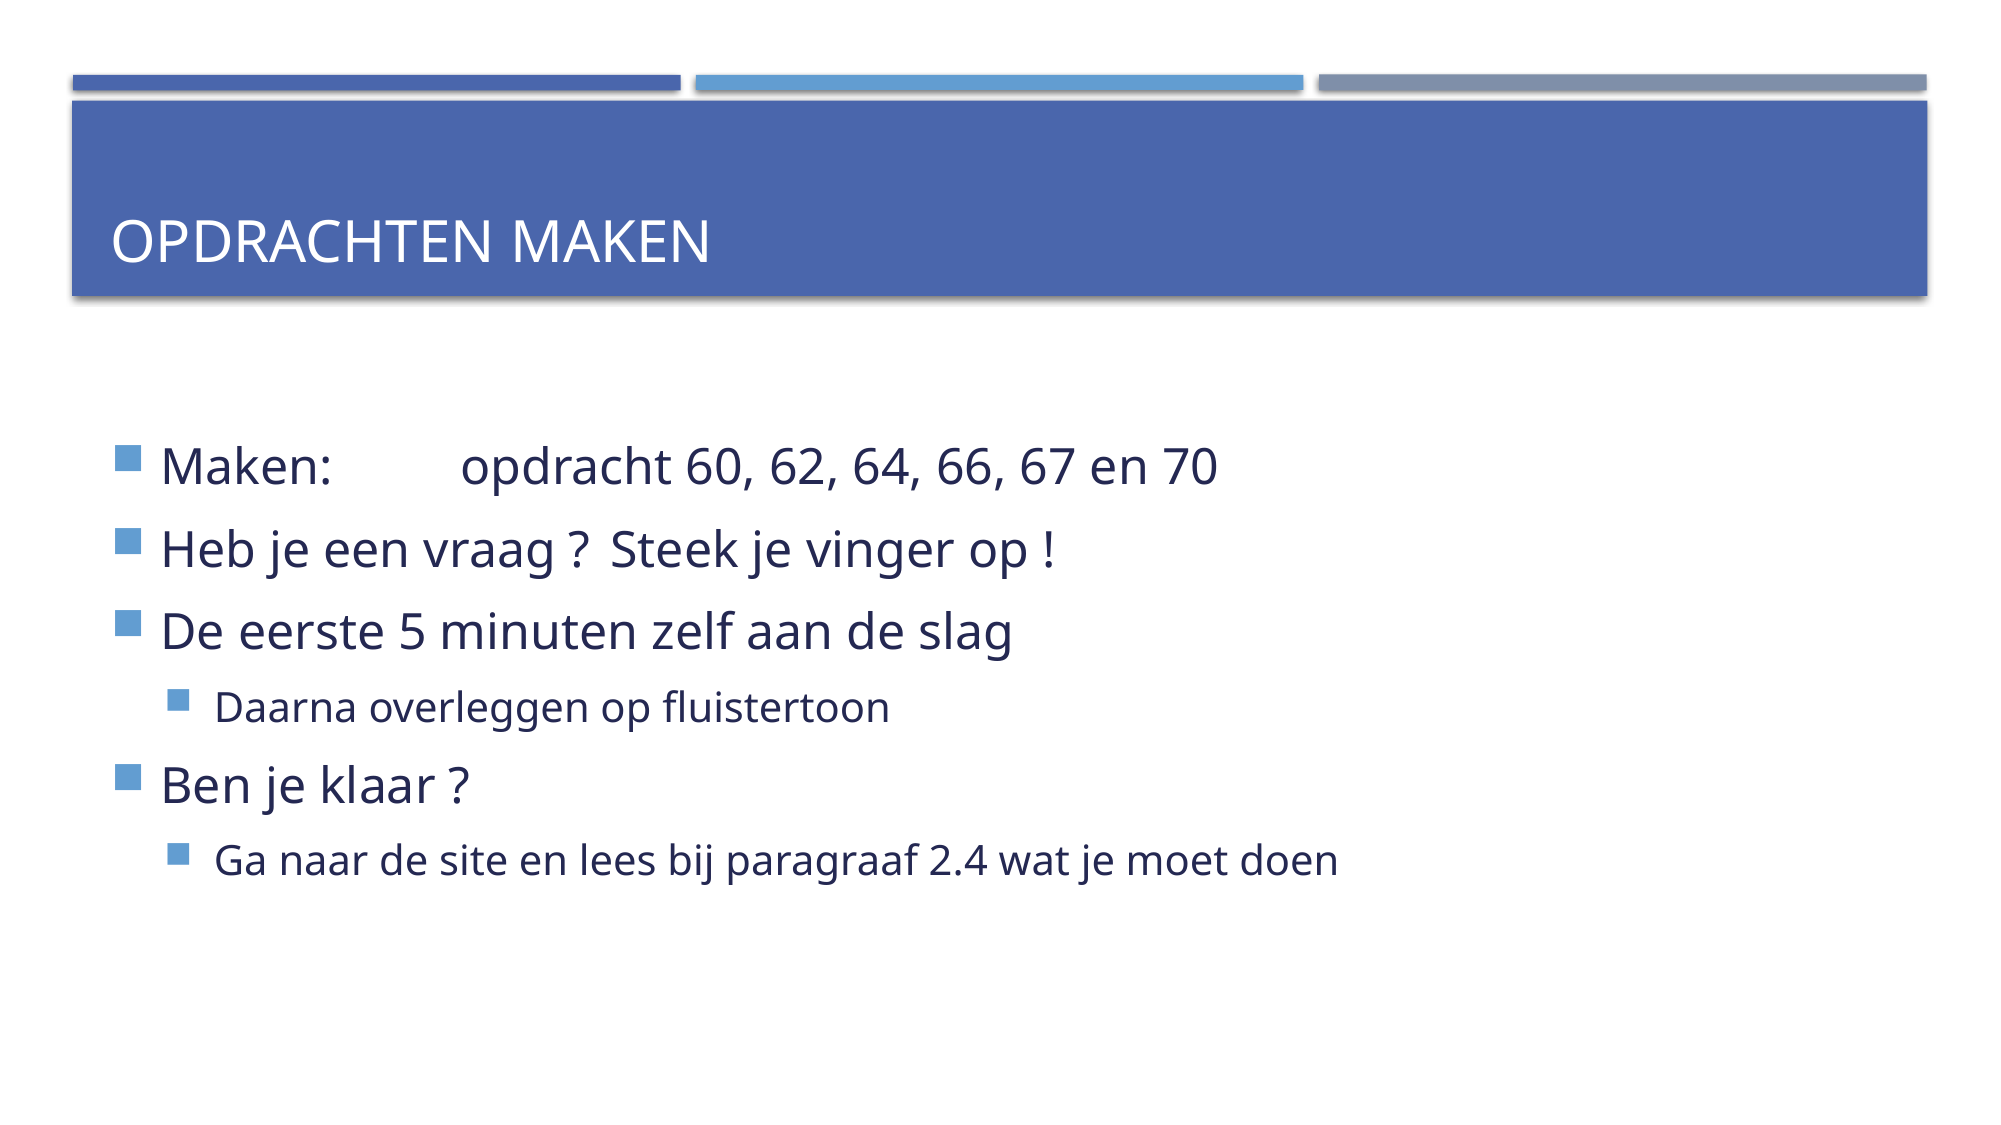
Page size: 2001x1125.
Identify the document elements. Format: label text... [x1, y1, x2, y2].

title Opdrachten maken [95, 115, 1905, 282]
list Maken: opdracht 60, 62, 64, 66, 67 en 70 Heb je een vraag ? Steek je vinger op ! De eerste 5 minuten zelf aan de slag Daarna overleggen op fluistertoon Ben je klaar ? Ga naar de site en lees bij paragraaf 2.4 wat je moet doen [95, 357, 1905, 962]
